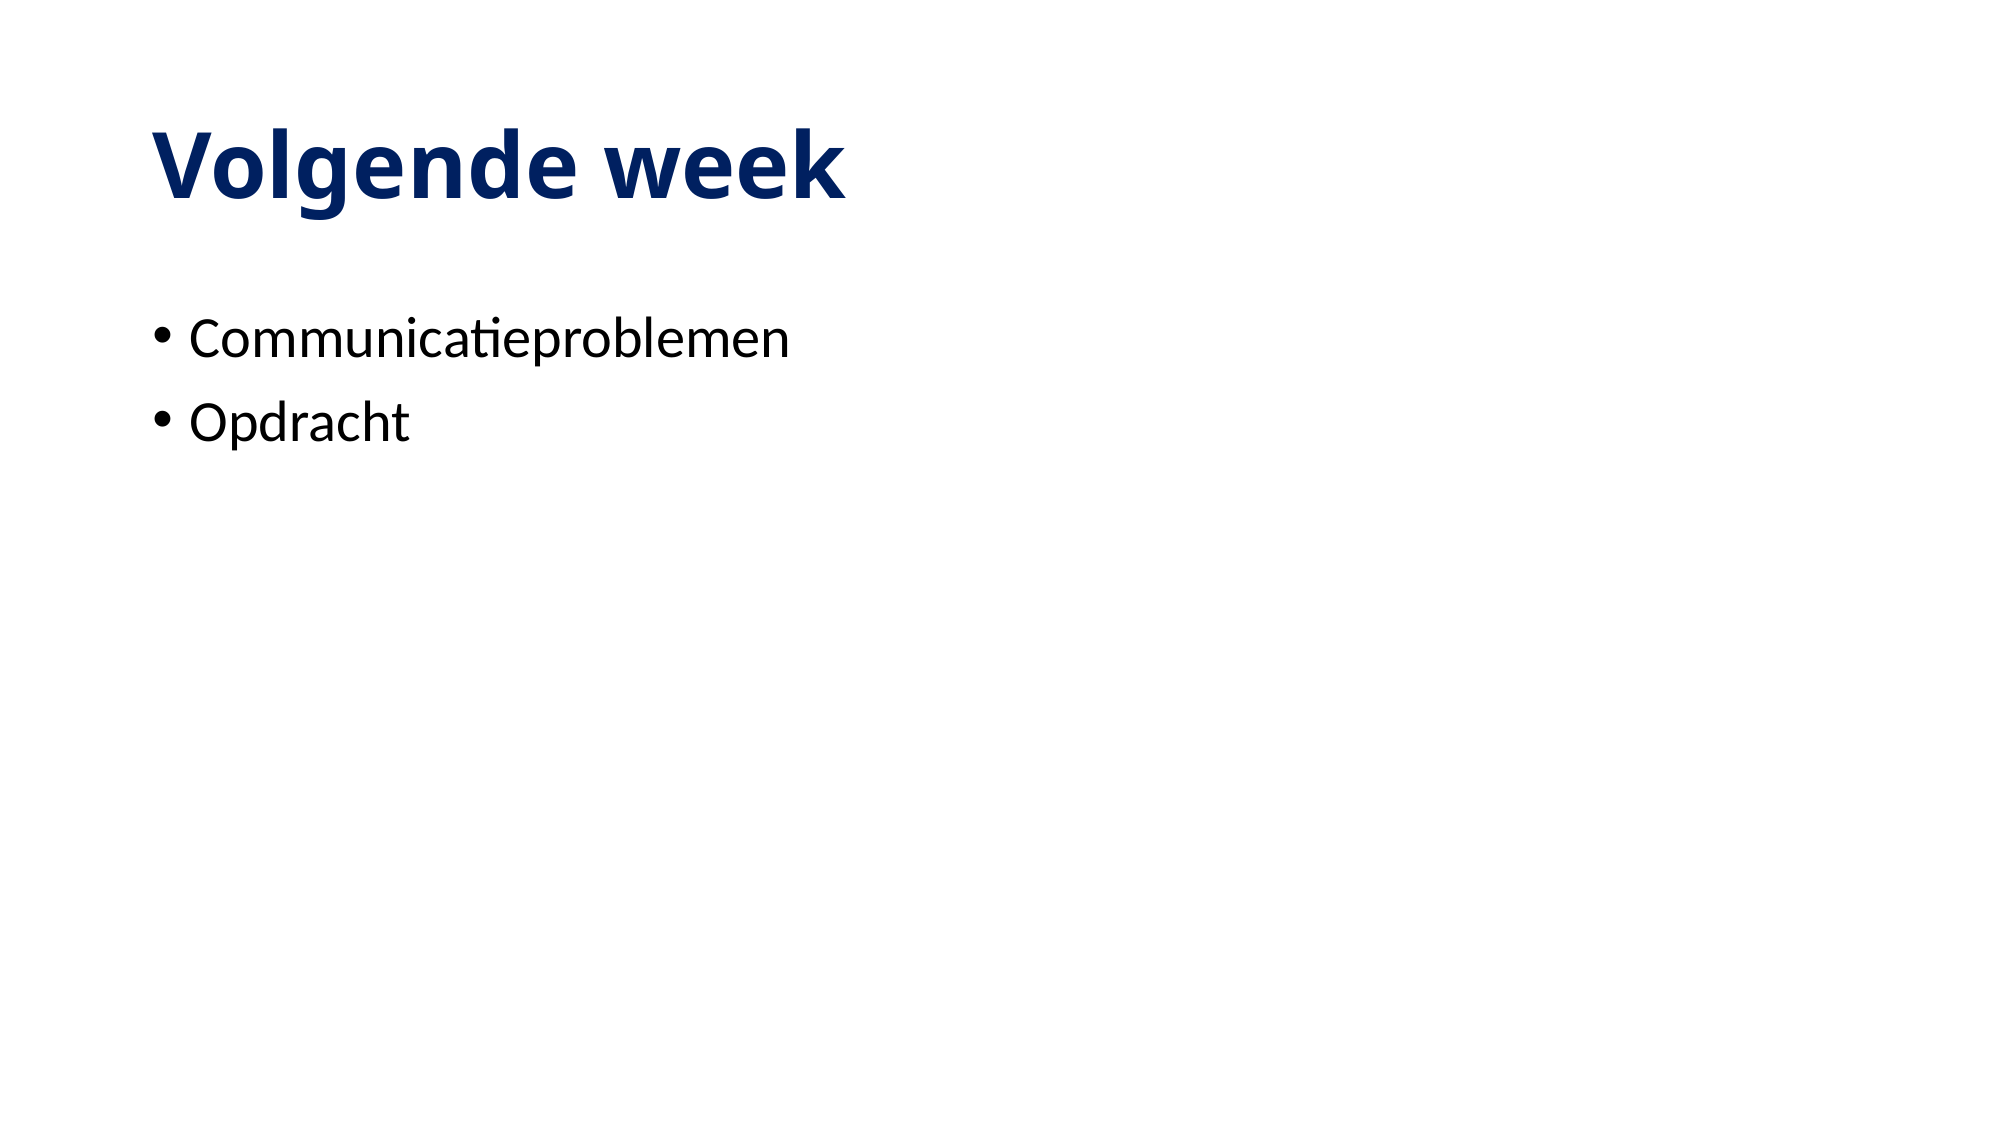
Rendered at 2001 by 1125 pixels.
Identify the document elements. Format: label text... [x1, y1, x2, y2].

list Communicatieproblemen Opdracht [137, 299, 1863, 1014]
title Volgende week [137, 59, 1863, 278]
